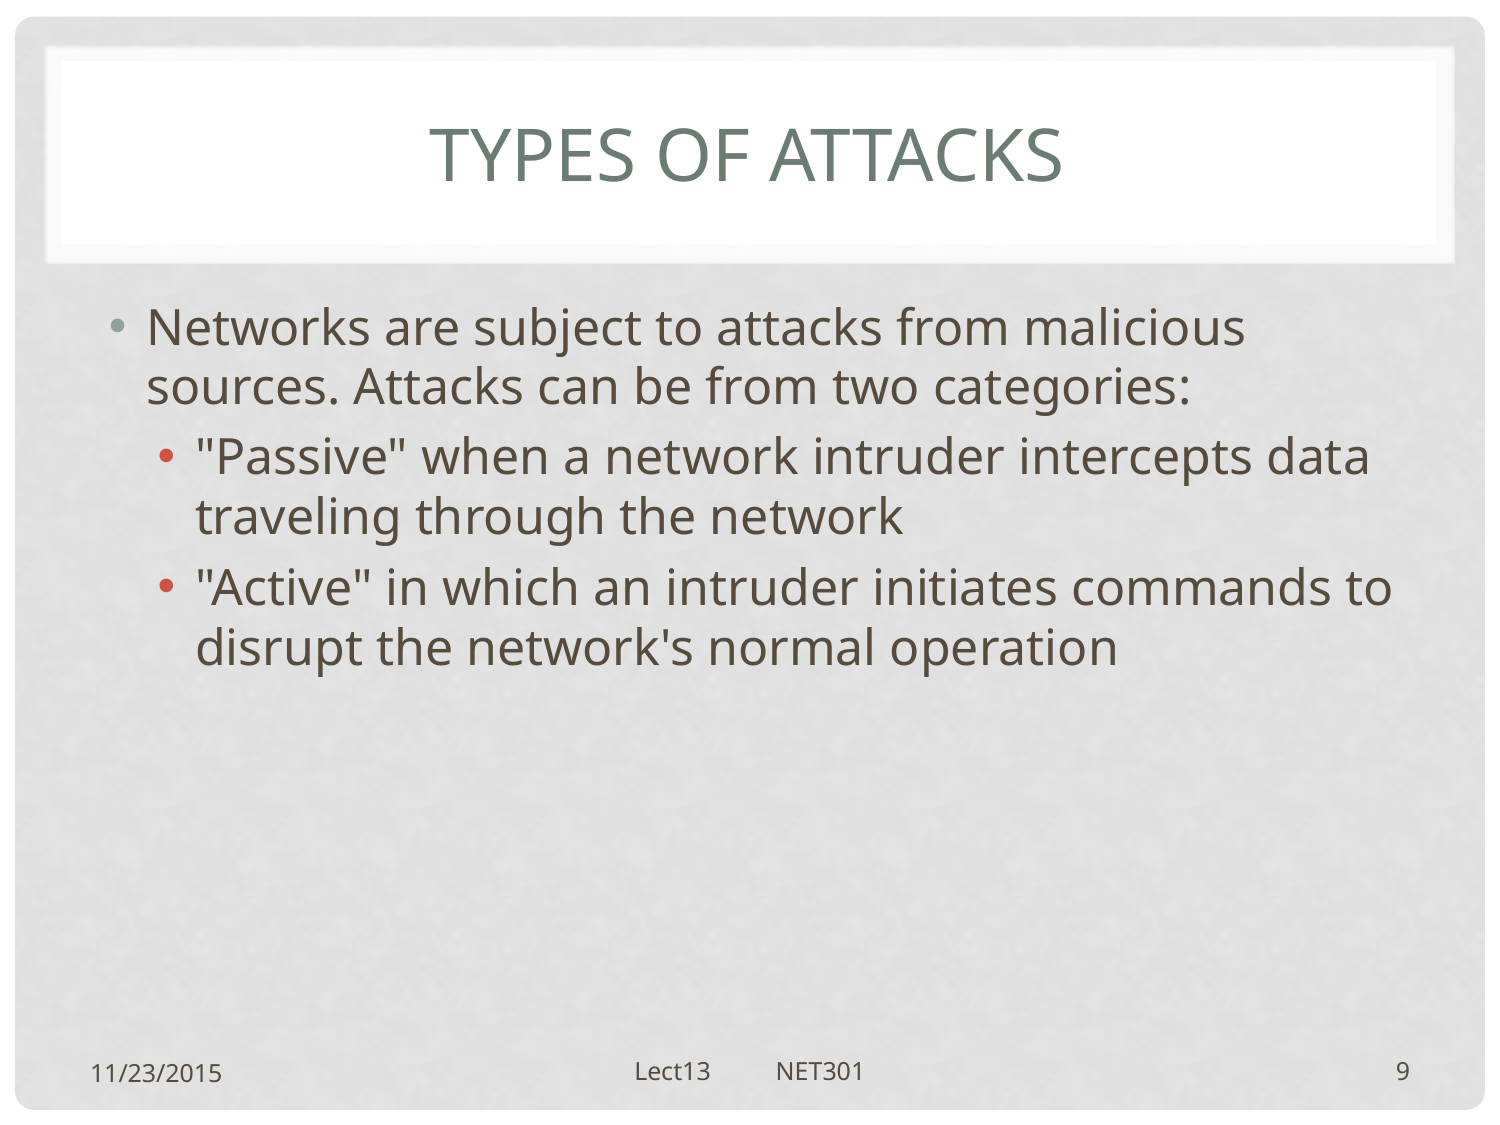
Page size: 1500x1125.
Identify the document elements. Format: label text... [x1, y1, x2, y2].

title Types of Attacks [69, 66, 1425, 238]
list Networks are subject to attacks from malicious sources. Attacks can be from two categories: "Passive" when a network intruder intercepts data traveling through the network "Active" in which an intruder initiates commands to disrupt the network's normal operation [75, 287, 1425, 1005]
footer Lect13 NET301 [512, 1042, 988, 1103]
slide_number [75, 1042, 425, 1103]
slide_number 9 [1074, 1042, 1425, 1103]
